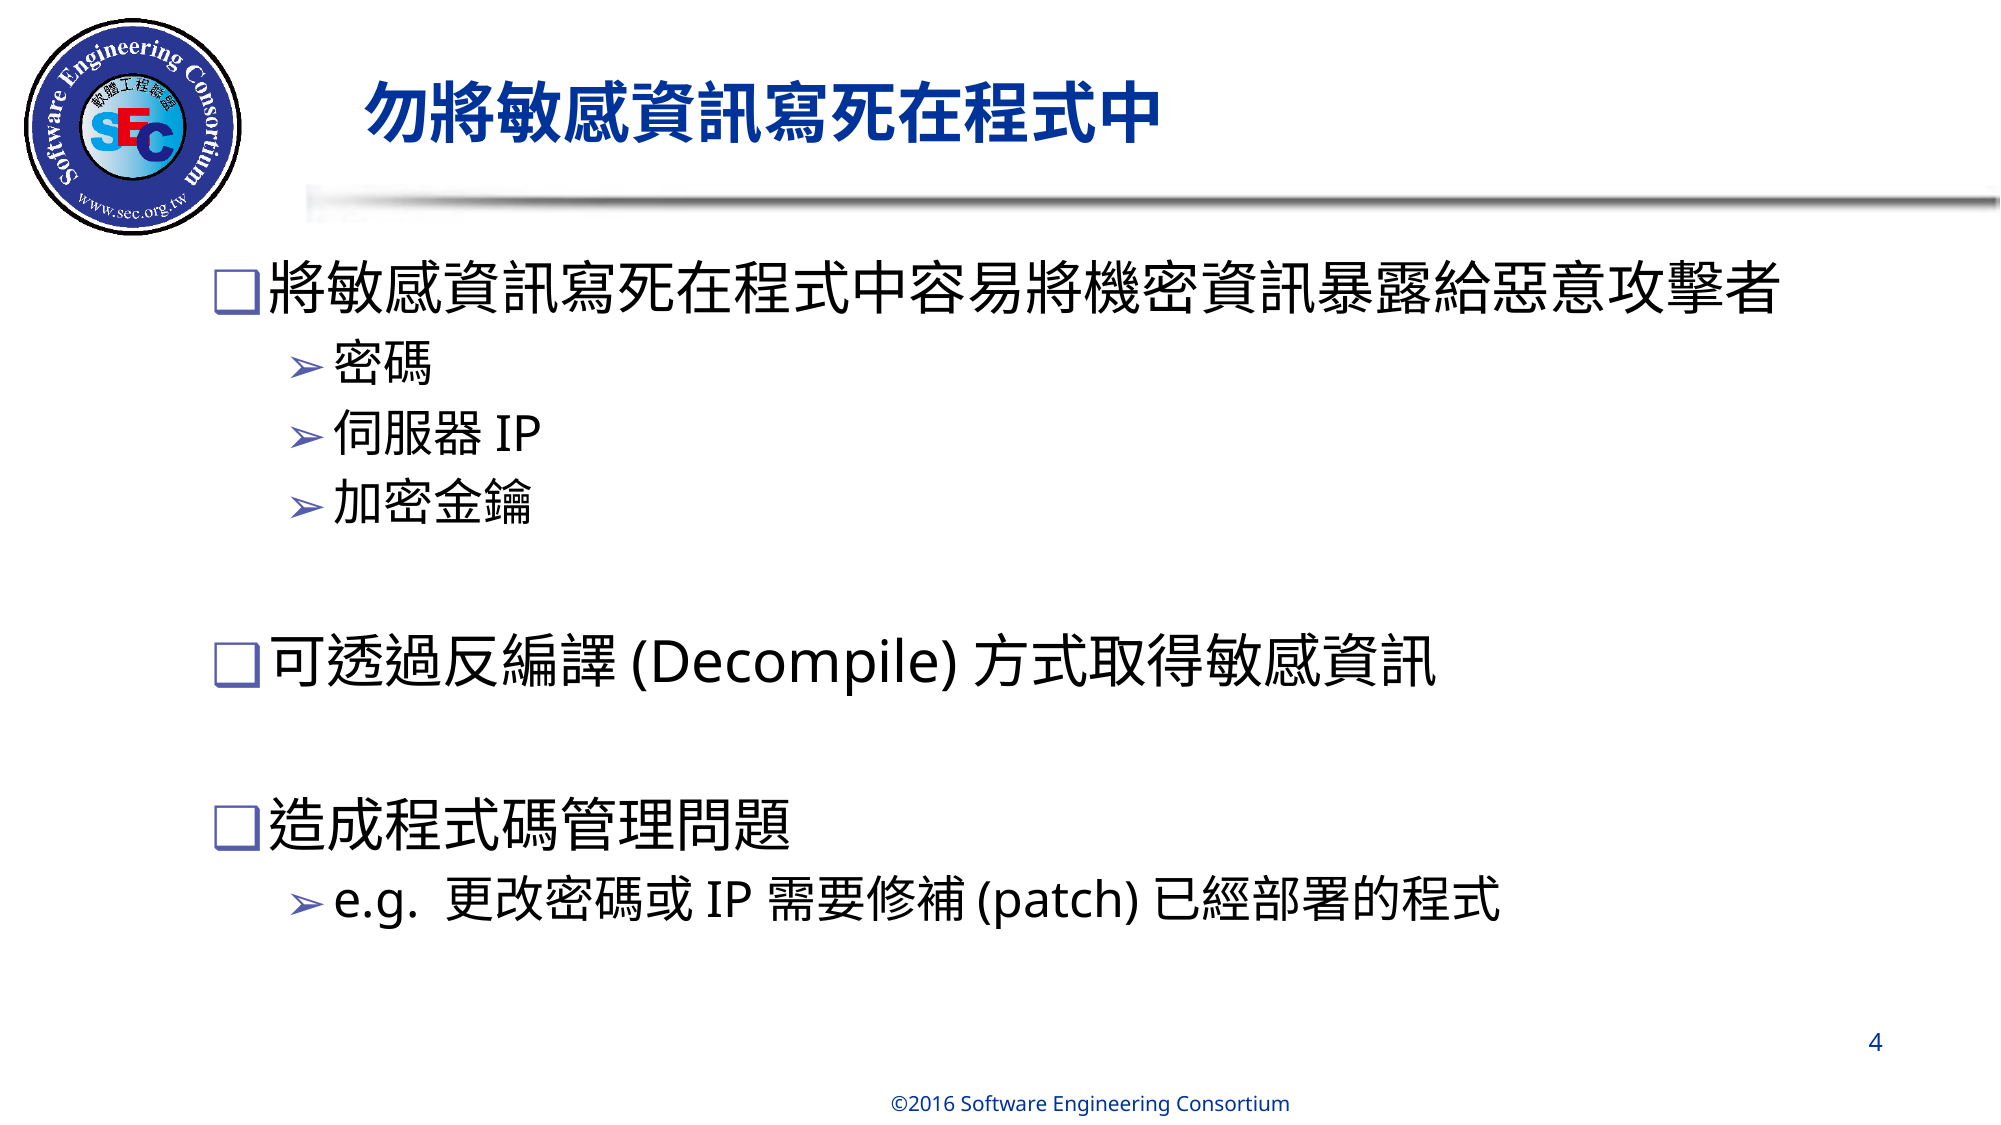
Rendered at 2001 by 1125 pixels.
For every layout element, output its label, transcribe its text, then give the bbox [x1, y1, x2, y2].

list 將敏感資訊寫死在程式中容易將機密資訊暴露給惡意攻擊者 密碼 伺服器IP 加密金鑰 可透過反編譯(Decompile)方式取得敏感資訊 造成程式碼管理問題 e.g. 更改密碼或IP需要修補(patch)已經部署的程式 [196, 243, 1898, 1000]
picture [0, 0, 265, 259]
title 勿將敏感資訊寫死在程式中 [348, 42, 2000, 179]
picture [306, 184, 2000, 223]
slide_number ‹#› [1481, 1019, 1898, 1094]
